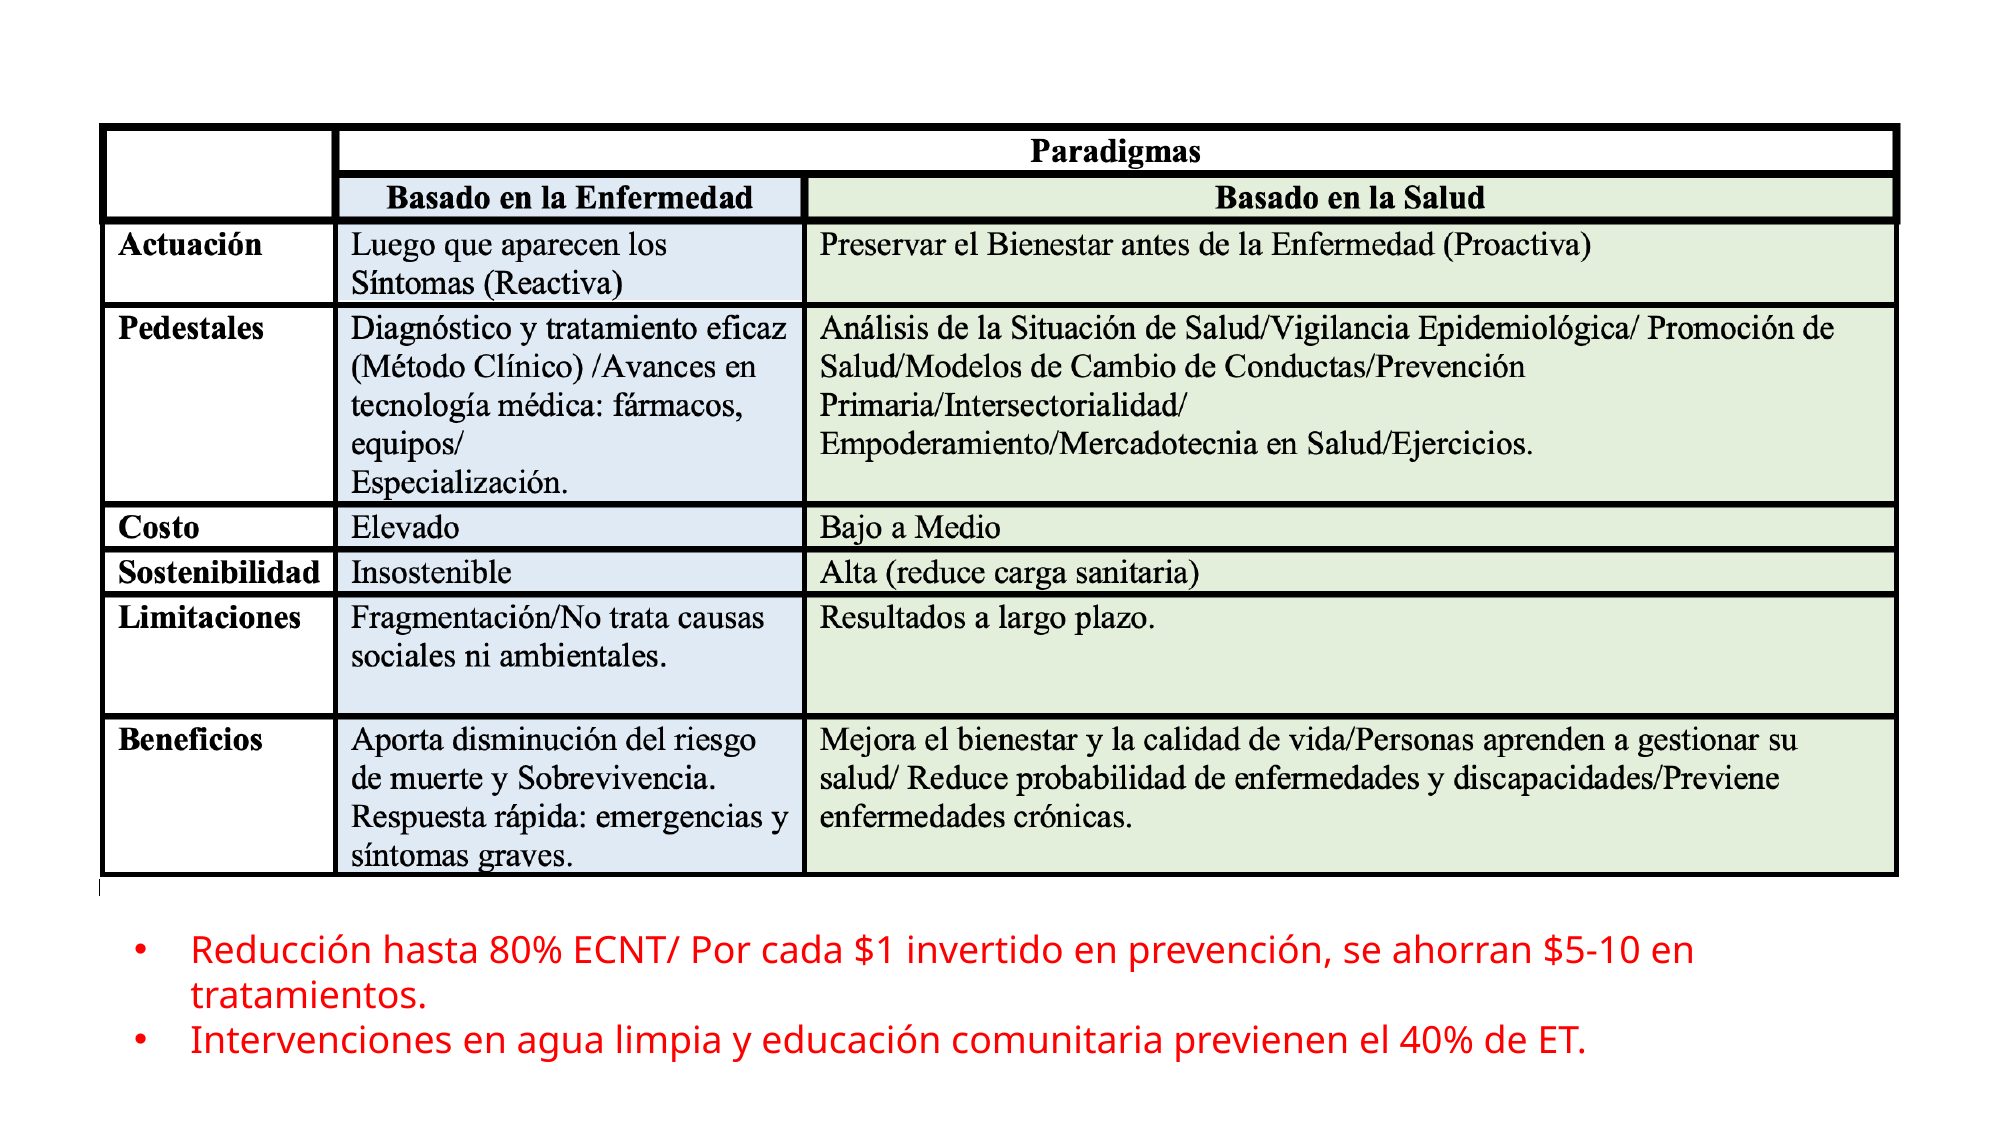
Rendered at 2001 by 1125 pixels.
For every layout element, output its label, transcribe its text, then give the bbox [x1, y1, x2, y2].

text_box Reducción hasta 80% ECNT/ Por cada $1 invertido en prevención, se ahorran $5-10 en tratamientos. Intervenciones en agua limpia y educación comunitaria previenen el 40% de ET. [119, 918, 1892, 1069]
picture [79, 110, 1921, 896]
